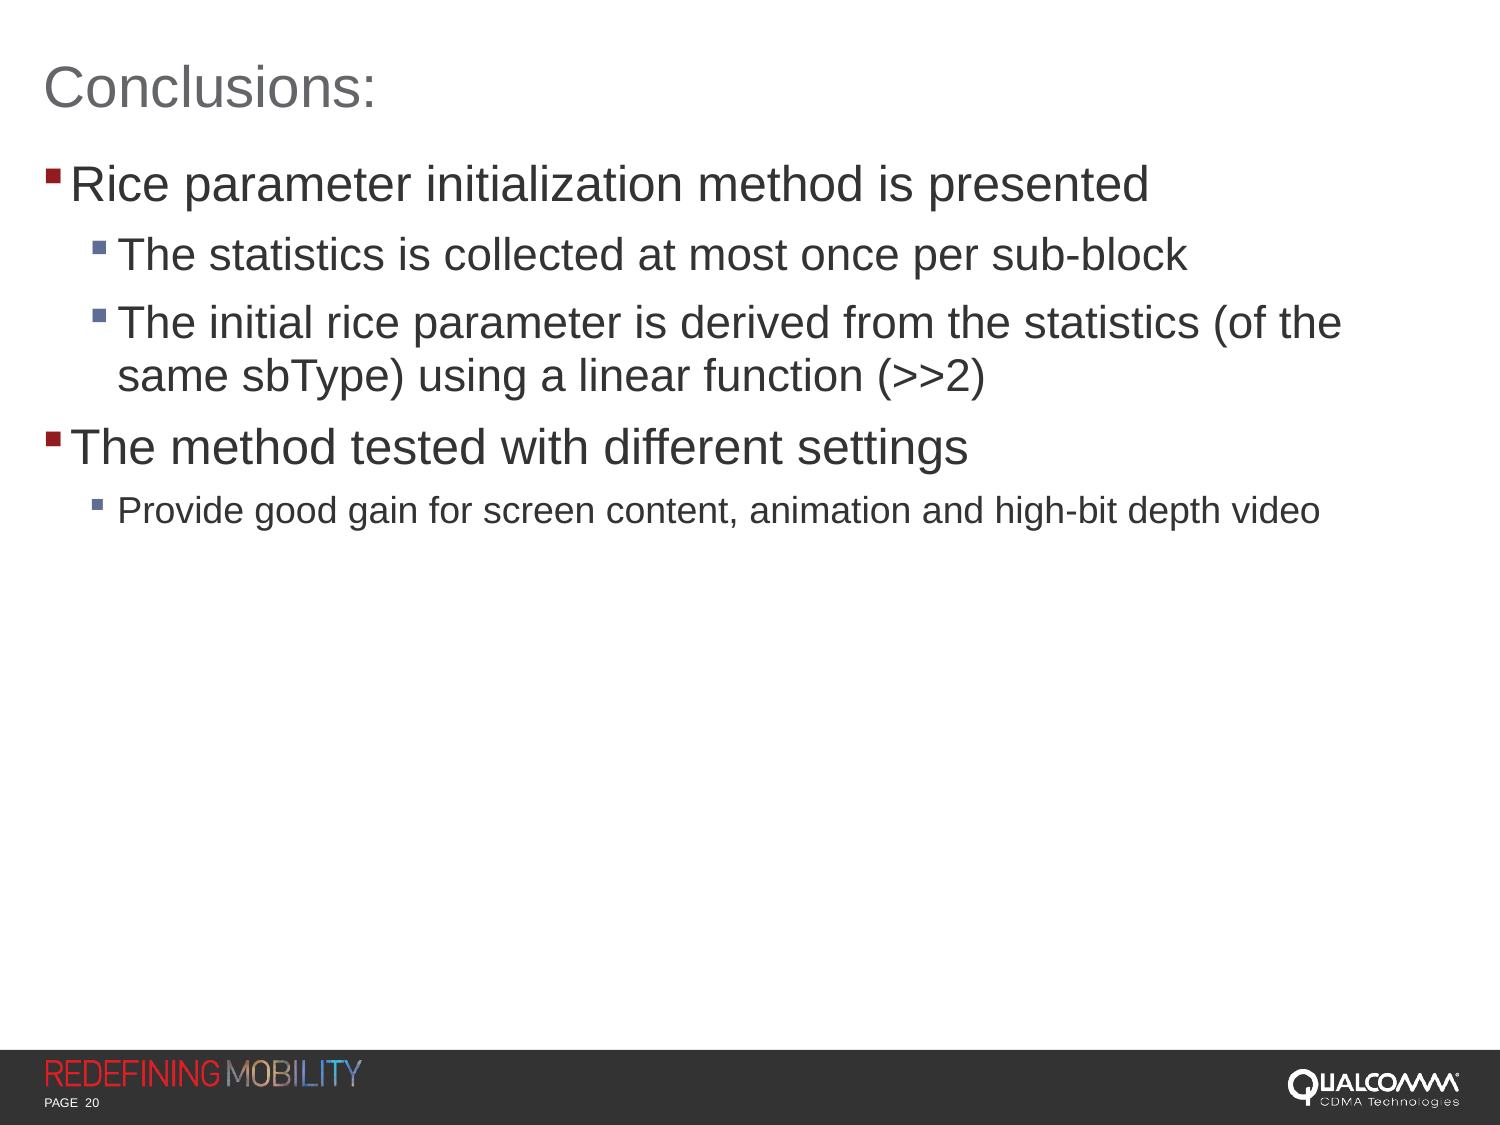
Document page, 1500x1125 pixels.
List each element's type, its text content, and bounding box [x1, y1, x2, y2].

picture [1278, 1058, 1478, 1114]
picture [30, 1048, 372, 1099]
title Conclusions: [28, 44, 1462, 138]
list Rice parameter initialization method is presented The statistics is collected at most once per sub-block The initial rice parameter is derived from the statistics (of the same sbType) using a linear function (>>2) The method tested with different settings Provide good gain for screen content, animation and high-bit depth video [26, 148, 1457, 1021]
